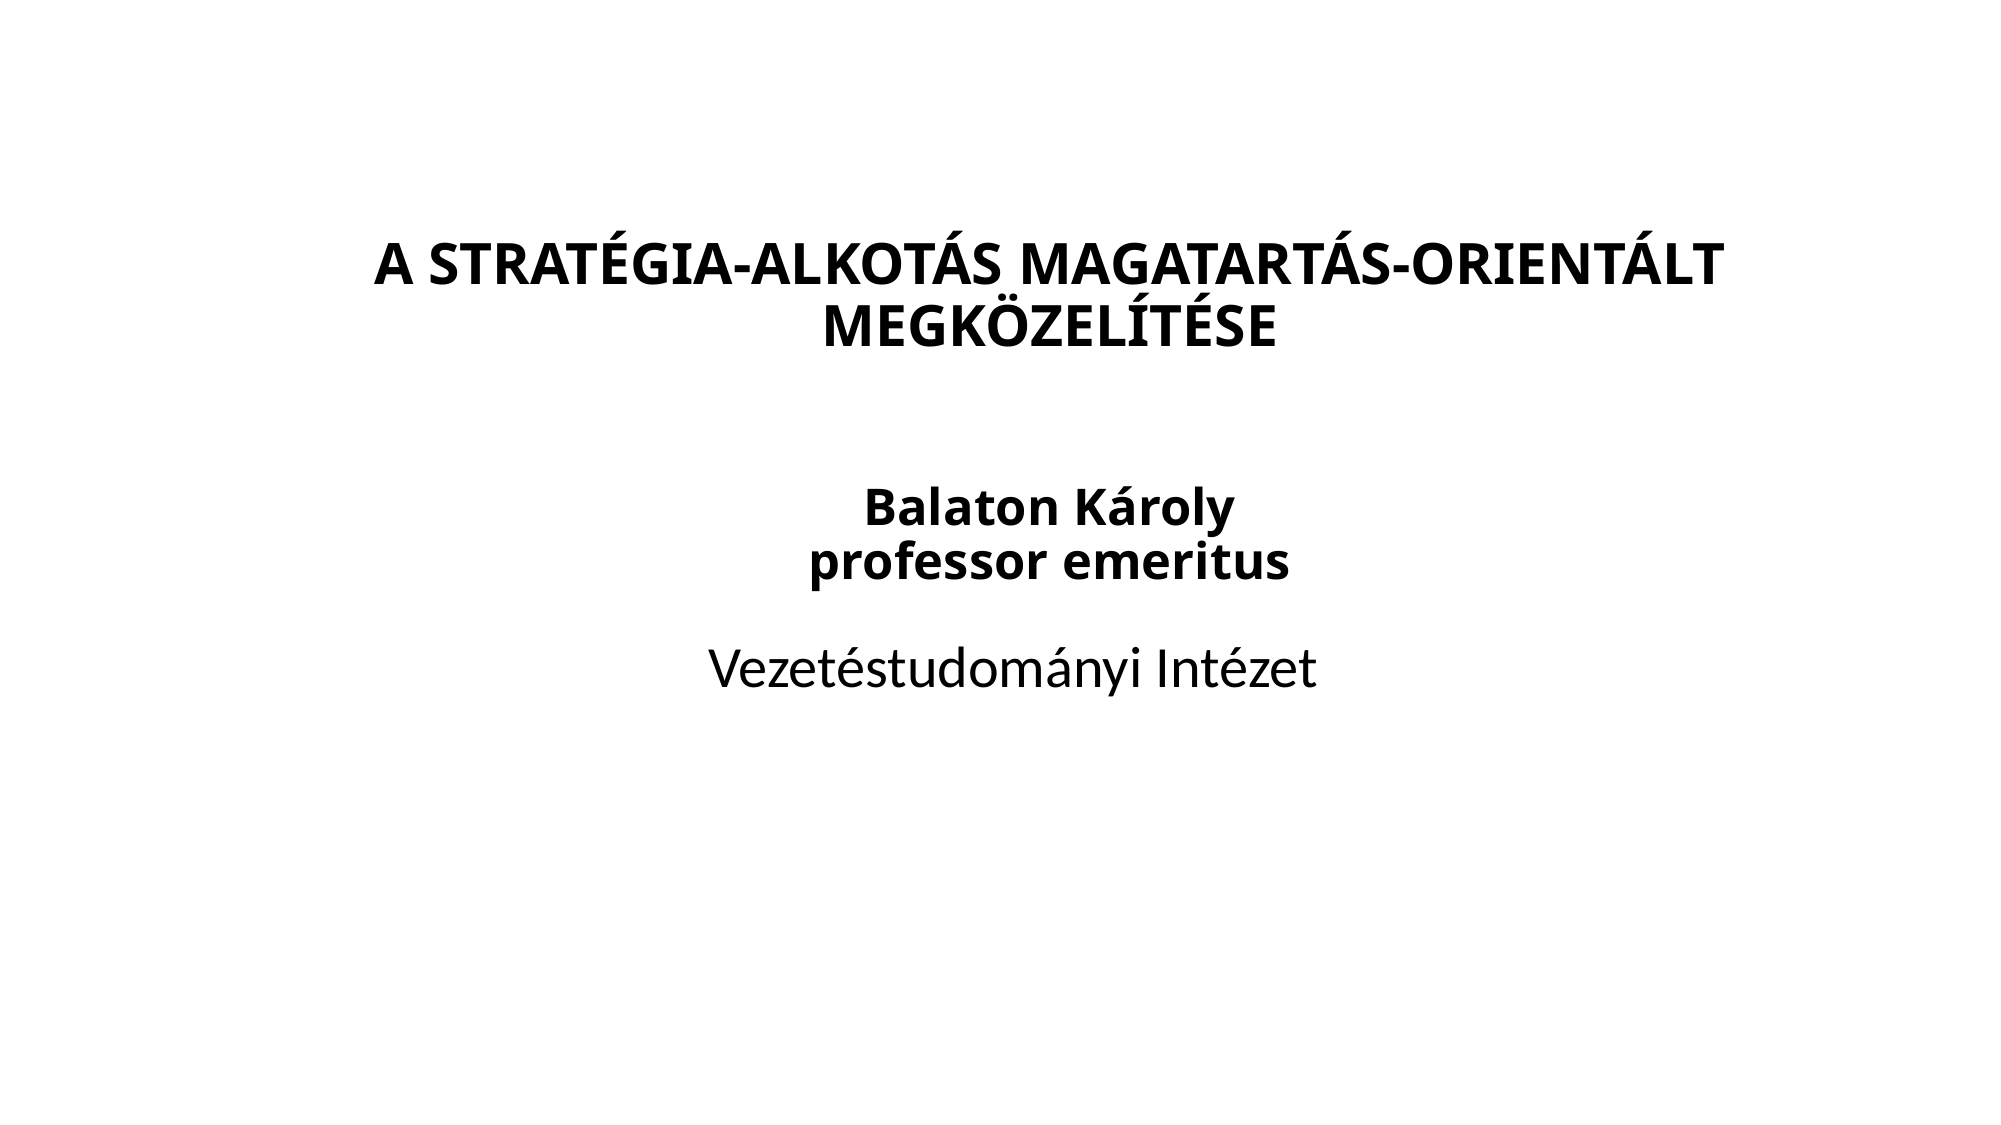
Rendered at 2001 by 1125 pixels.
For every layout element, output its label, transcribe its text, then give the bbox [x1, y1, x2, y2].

subtitle Vezetéstudományi Intézet [249, 630, 1777, 974]
title A STRATÉGIA-ALKOTÁS MAGATARTÁS-ORIENTÁLT MEGKÖZELÍTÉSE Balaton Károly professor emeritus [323, 0, 1777, 630]
